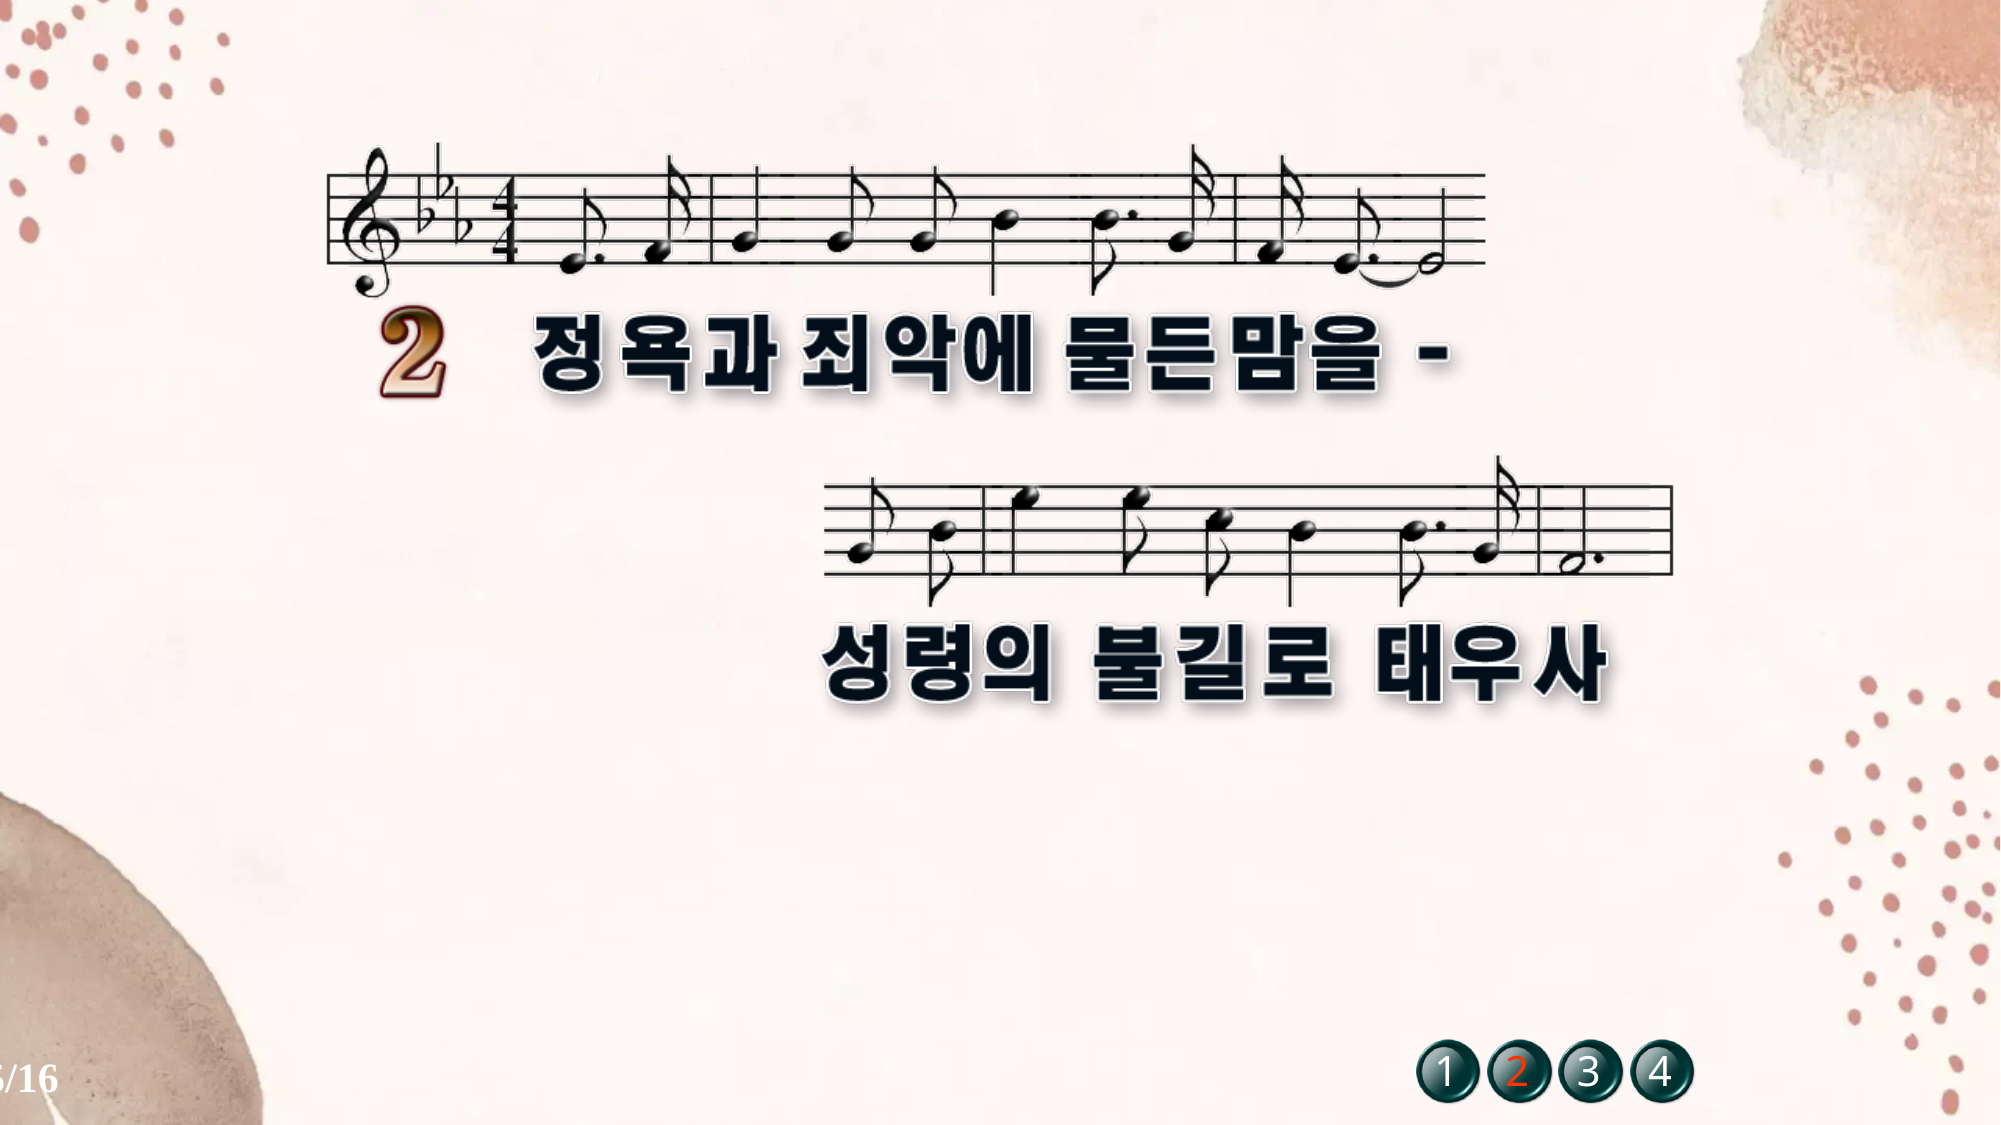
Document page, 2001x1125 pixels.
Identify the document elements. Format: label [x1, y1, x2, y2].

text_box [1413, 1035, 1484, 1106]
text_box [1484, 1035, 1555, 1106]
picture [0, 0, 2001, 1125]
text_box [1627, 1035, 1697, 1106]
text_box [1555, 1035, 1626, 1106]
